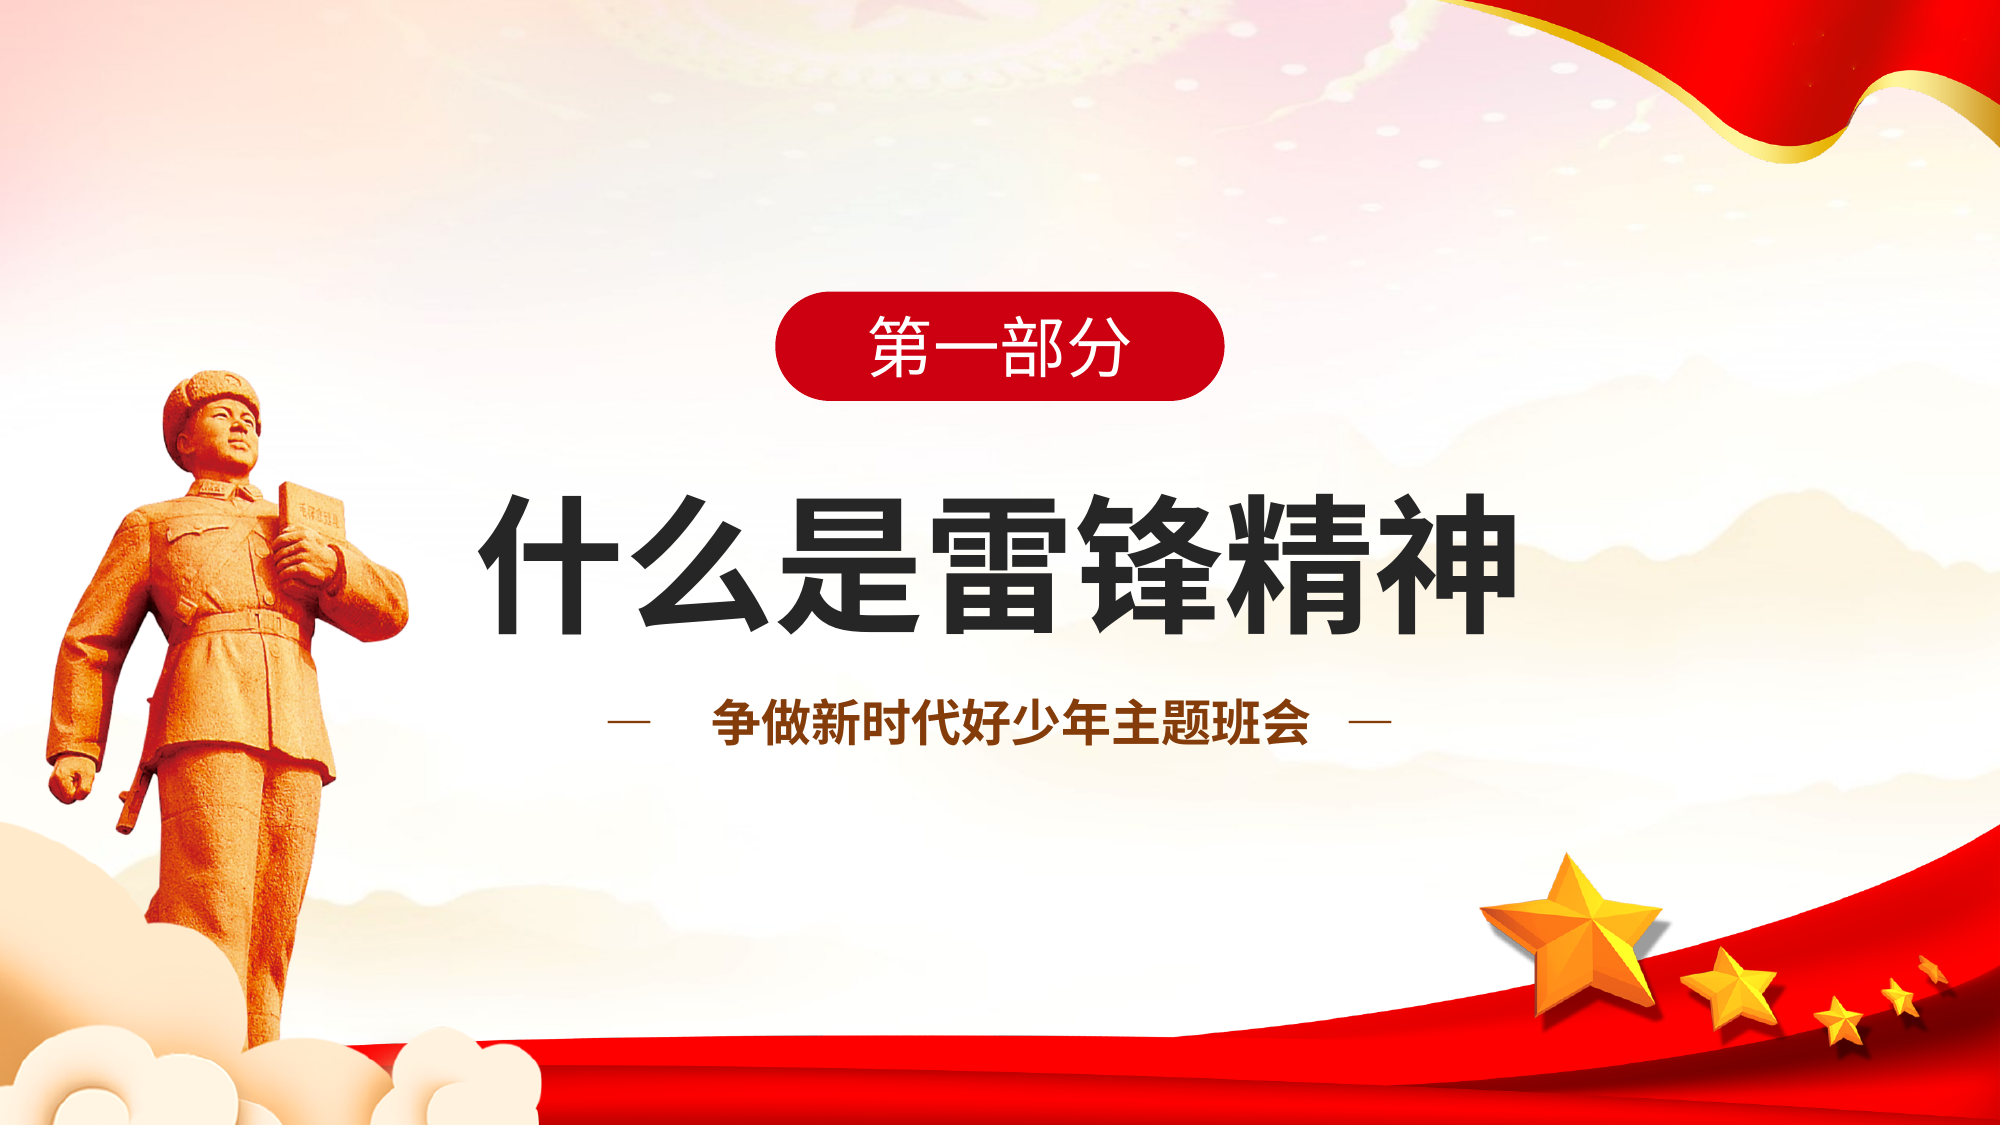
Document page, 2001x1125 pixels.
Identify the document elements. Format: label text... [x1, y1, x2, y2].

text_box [383, 291, 1617, 661]
picture [0, 0, 2001, 1125]
text_box — 争做新时代好少年主题班会 — [521, 684, 1720, 759]
